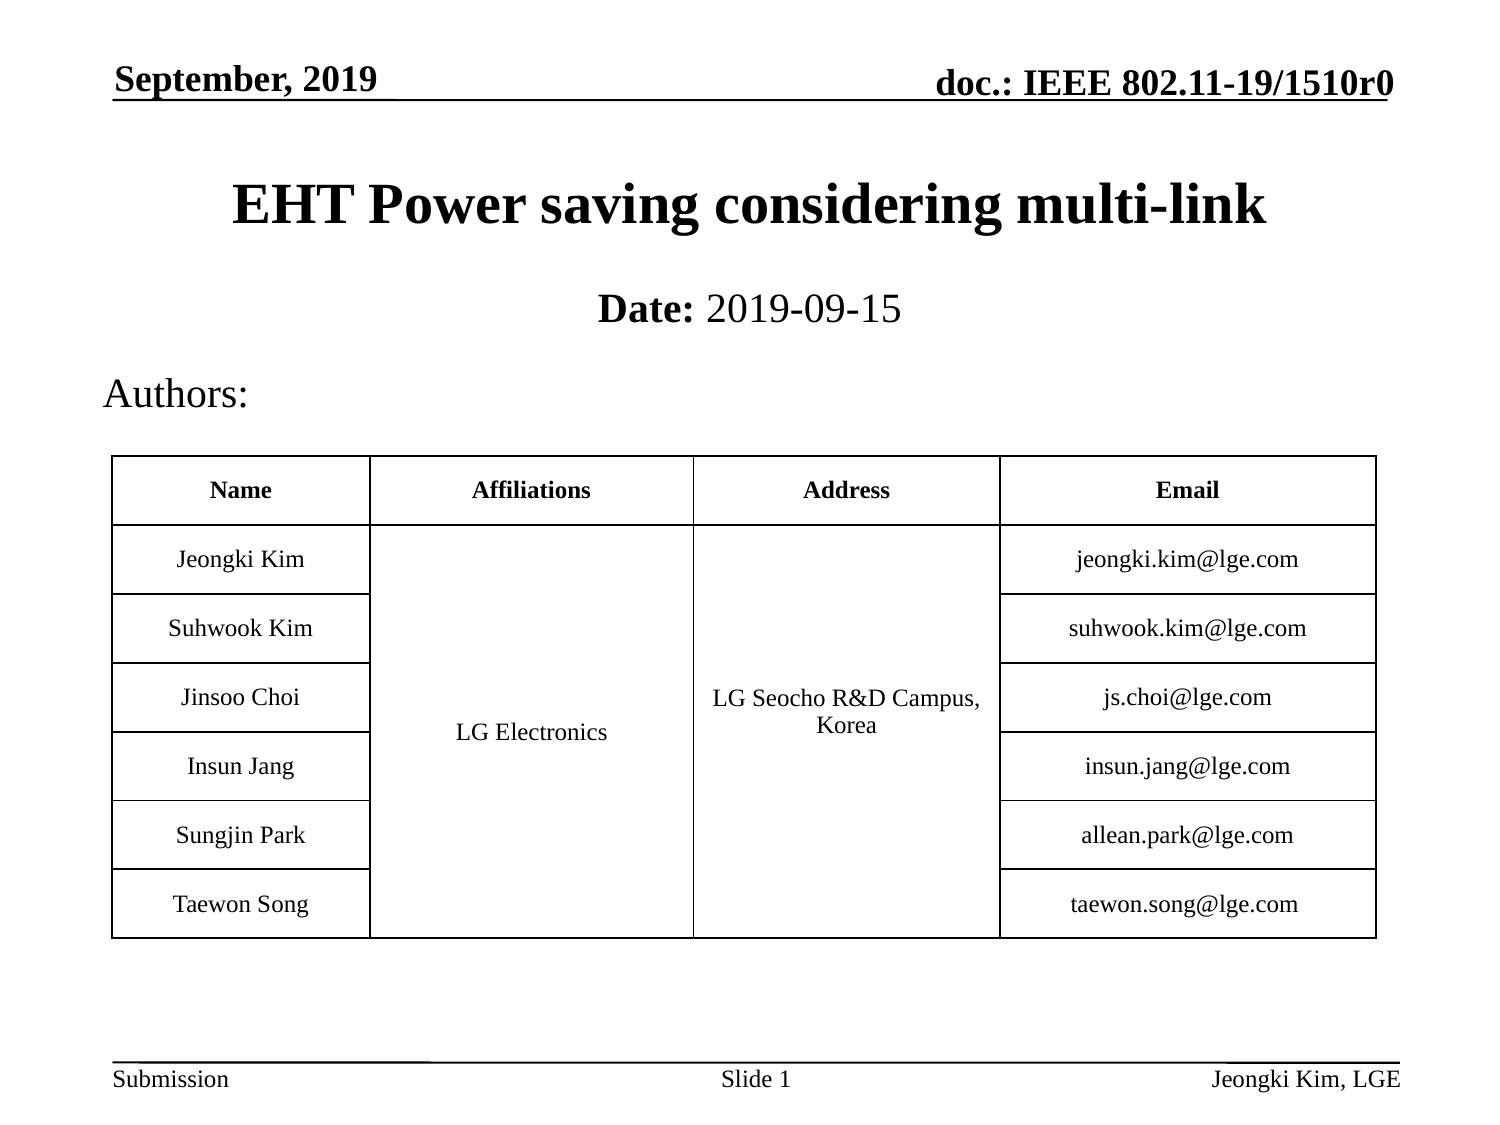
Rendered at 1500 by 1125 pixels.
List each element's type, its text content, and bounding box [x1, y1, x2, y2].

table_cell js.choi@lge.com [1001, 664, 1375, 731]
table_cell Suhwook Kim [113, 595, 369, 662]
table_cell LG Seocho R&D Campus, Korea [694, 526, 999, 937]
table_cell Sungjin Park [113, 801, 369, 868]
list Date: 2019-09-15 [112, 272, 1388, 339]
table_cell allean.park@lge.com [1001, 801, 1375, 868]
table_cell Taewon Song [113, 870, 369, 937]
table_cell taewon.song@lge.com [1001, 870, 1375, 937]
table_header Address [694, 457, 999, 524]
text_box Authors: [87, 358, 325, 421]
table_cell Insun Jang [113, 733, 369, 800]
table_cell suhwook.kim@lge.com [1001, 595, 1375, 662]
footer Jeongki Kim, LGE [878, 1061, 1402, 1093]
table_header Email [1001, 457, 1375, 524]
table_cell insun.jang@lge.com [1001, 733, 1375, 800]
table_cell jeongki.kim@lge.com [1001, 526, 1375, 593]
table_header Name [113, 457, 369, 524]
table_cell LG Electronics [371, 526, 693, 937]
slide_number Slide 1 [712, 1061, 800, 1123]
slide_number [114, 54, 493, 100]
table_cell Jinsoo Choi [113, 664, 369, 731]
table_cell Jeongki Kim [113, 526, 369, 593]
title EHT Power saving considering multi-link [112, 112, 1388, 272]
table_header Affiliations [371, 457, 693, 524]
